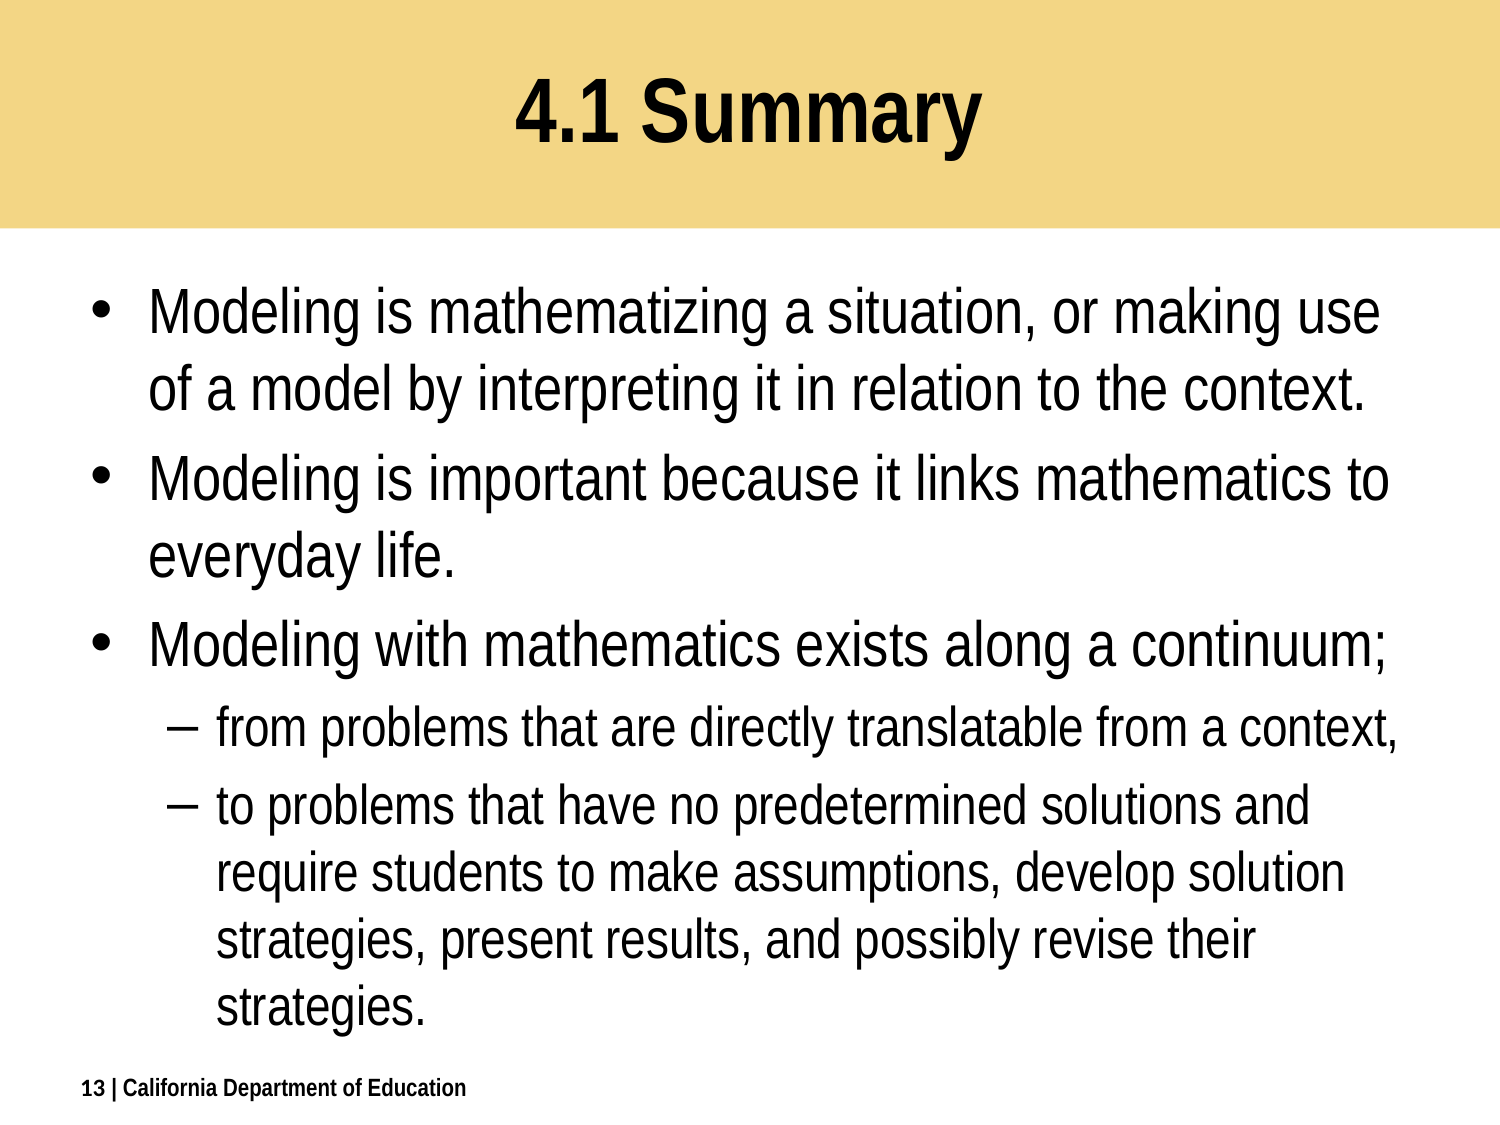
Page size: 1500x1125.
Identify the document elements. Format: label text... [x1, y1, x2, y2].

title 4.1 Summary [75, 11, 1425, 200]
list Modeling is mathematizing a situation, or making use of a model by interpreting it in relation to the context. Modeling is important because it links mathematics to everyday life. Modeling with mathematics exists along a continuum; from problems that are directly translatable from a context, to problems that have no predetermined solutions and require students to make assumptions, develop solution strategies, present results, and possibly revise their strategies. [75, 262, 1425, 1054]
footer | California Department of Education [121, 1064, 699, 1124]
slide_number 13 [55, 1064, 121, 1124]
